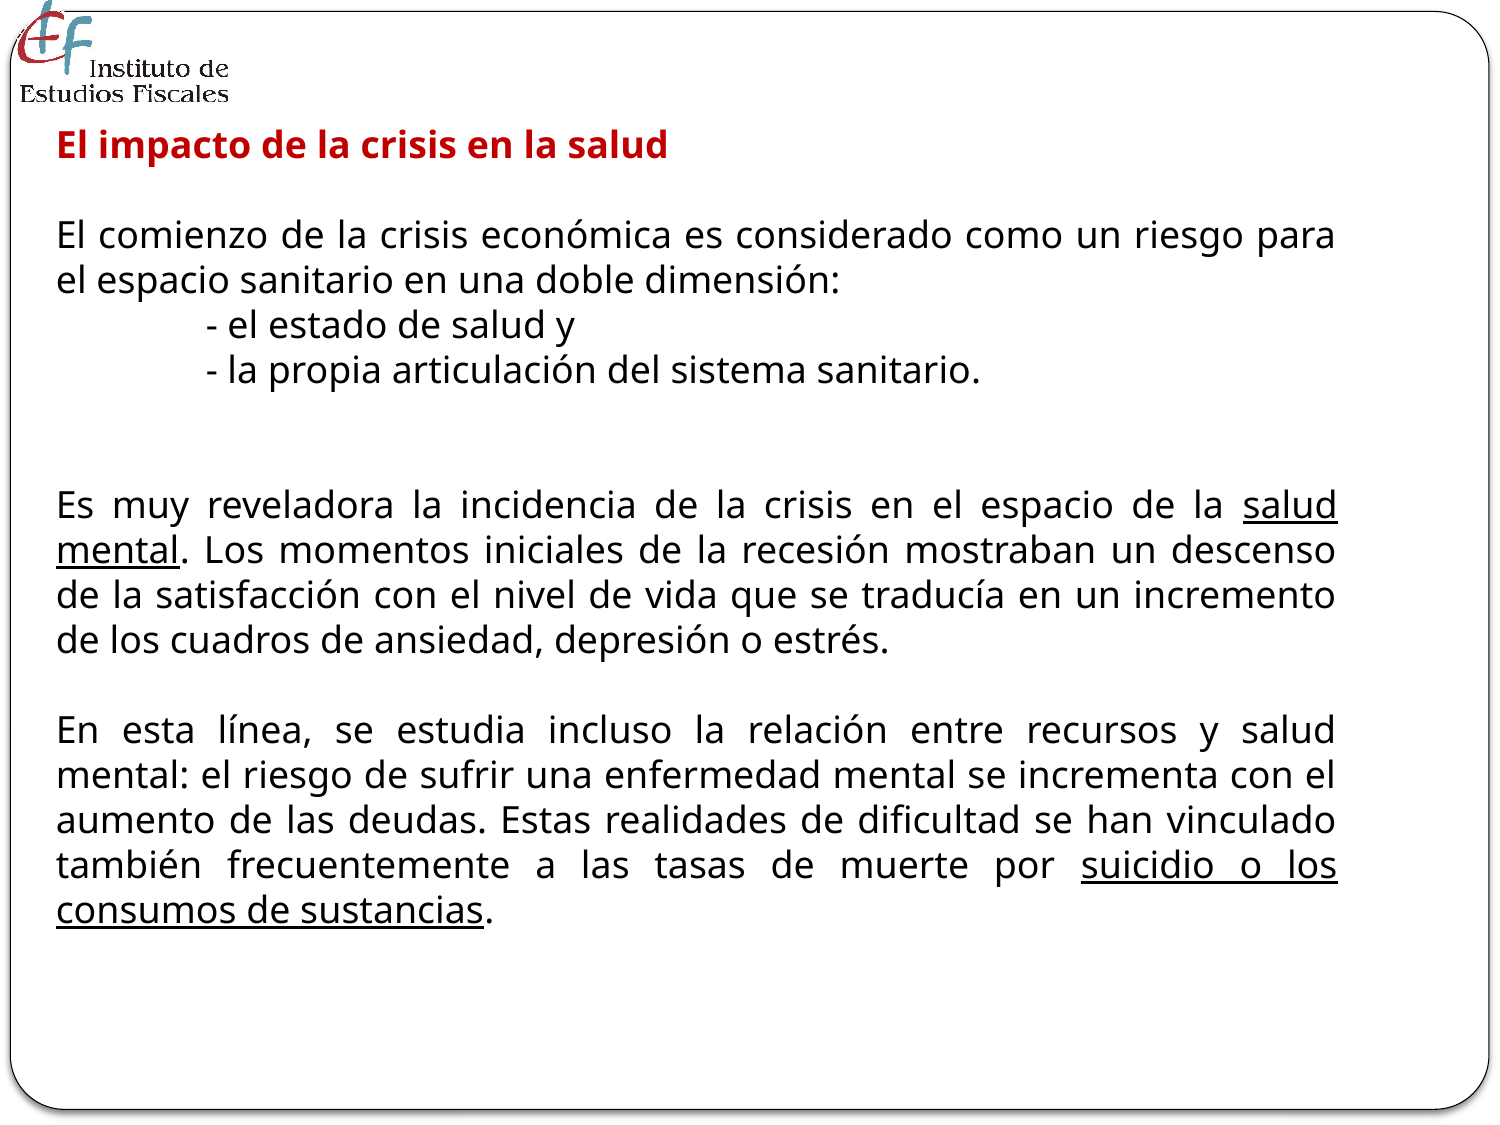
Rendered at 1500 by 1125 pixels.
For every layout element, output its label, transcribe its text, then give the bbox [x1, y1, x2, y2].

text_box El impacto de la crisis en la salud El comienzo de la crisis económica es considerado como un riesgo para el espacio sanitario en una doble dimensión: - el estado de salud y - la propia articulación del sistema sanitario. Es muy reveladora la incidencia de la crisis en el espacio de la salud mental. Los momentos iniciales de la recesión mostraban un descenso de la satisfacción con el nivel de vida que se traducía en un incremento de los cuadros de ansiedad, depresión o estrés. En esta línea, se estudia incluso la relación entre recursos y salud mental: el riesgo de sufrir una enfermedad mental se incrementa con el aumento de las deudas. Estas realidades de dificultad se han vinculado también frecuentemente a las tasas de muerte por suicidio o los consumos de sustancias. [41, 113, 1353, 939]
picture [17, 0, 228, 102]
